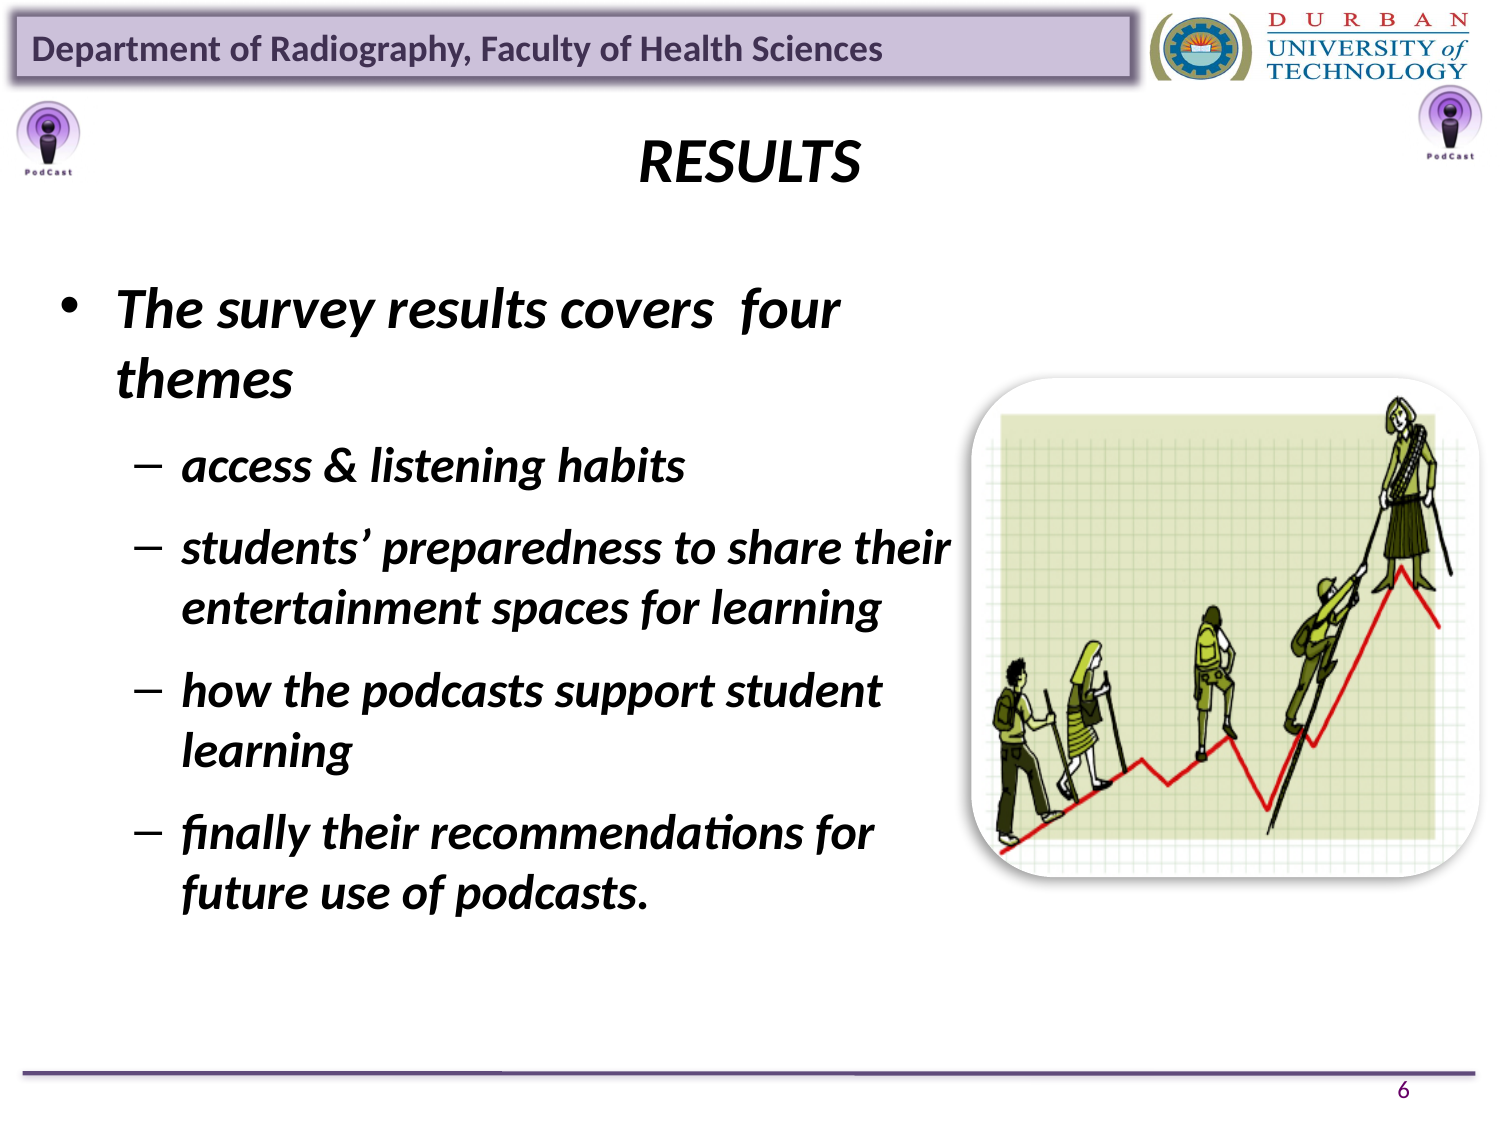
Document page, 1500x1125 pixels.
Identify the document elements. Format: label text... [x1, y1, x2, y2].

list The survey results covers four themes access & listening habits students’ preparedness to share their entertainment spaces for learning how the podcasts support student learning finally their recommendations for future use of podcasts. [44, 262, 994, 1005]
picture [0, 96, 98, 184]
picture [971, 377, 1480, 878]
title Results [75, 110, 1425, 204]
slide_number 6 [1074, 1058, 1425, 1119]
picture [1149, 12, 1500, 168]
